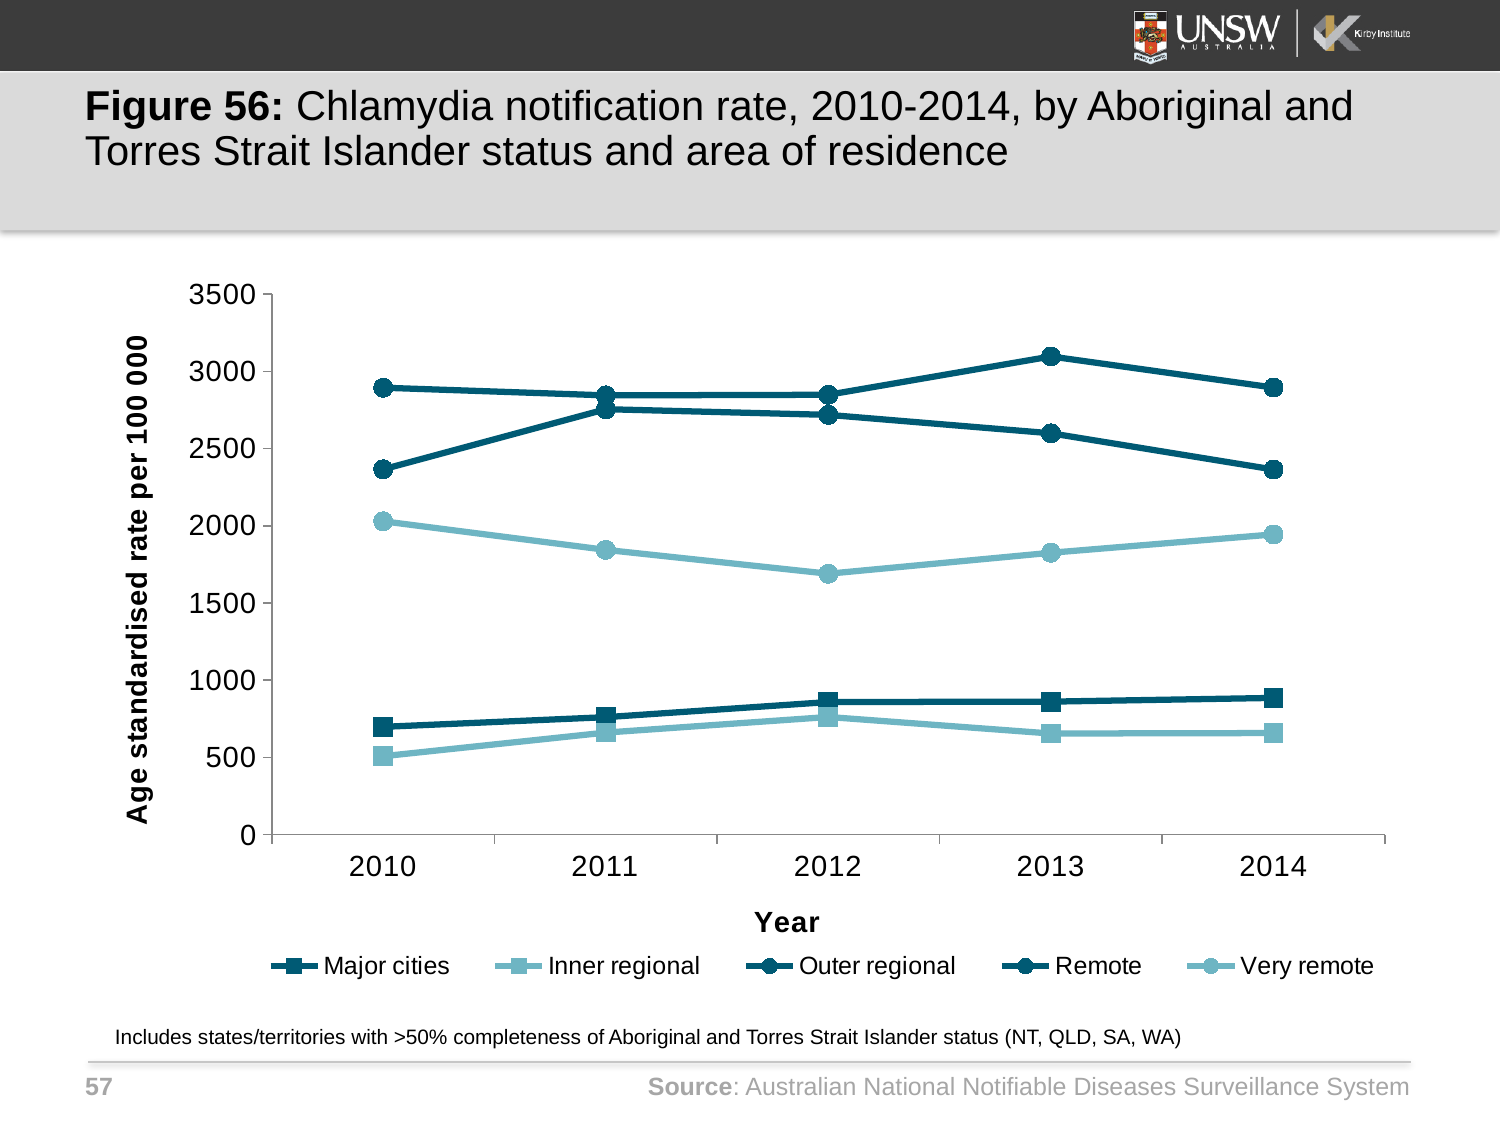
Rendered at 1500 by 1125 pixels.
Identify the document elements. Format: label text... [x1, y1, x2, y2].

picture [0, 0, 1500, 71]
slide_number 57 [85, 1070, 195, 1112]
title Figure 56: Chlamydia notification rate, 2010-2014, by Aboriginal and Torres Strait Islander status and area of residence [85, 84, 1412, 216]
text_box Includes states/territories with >50% completeness of Aboriginal and Torres Strait Islander status (NT, QLD, SA, WA) [100, 1016, 1424, 1057]
chart [84, 262, 1412, 1023]
list Source: Australian National Notifiable Diseases Surveillance System [262, 1070, 1412, 1112]
